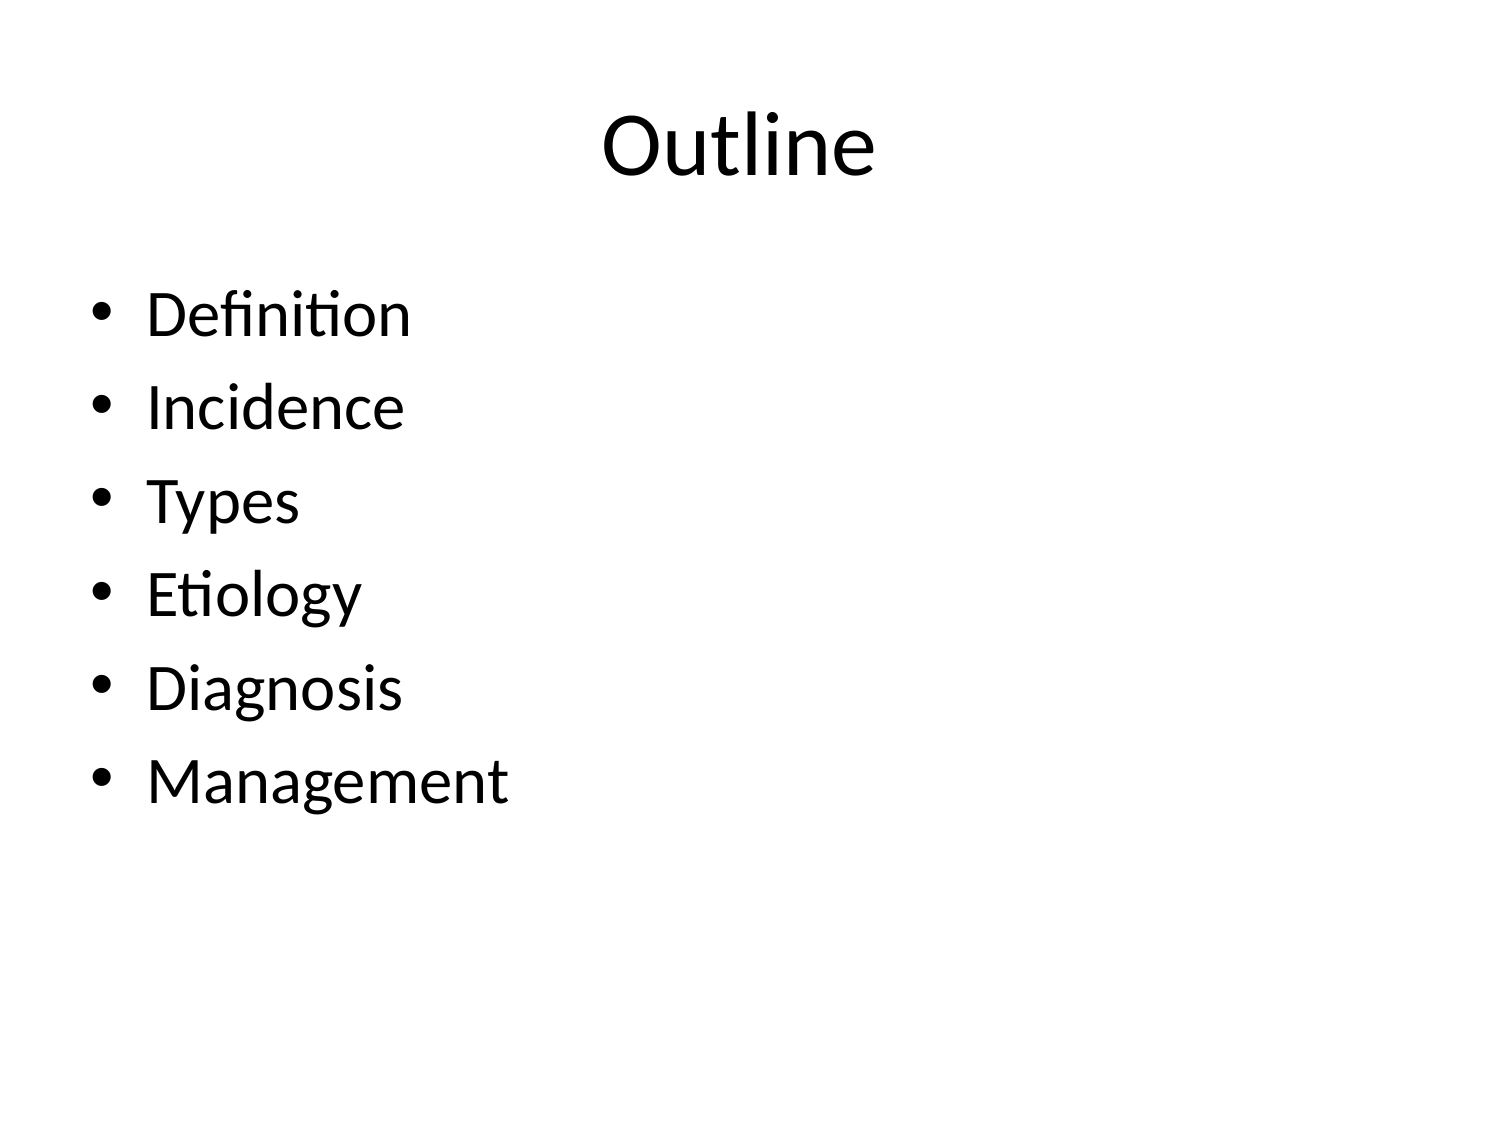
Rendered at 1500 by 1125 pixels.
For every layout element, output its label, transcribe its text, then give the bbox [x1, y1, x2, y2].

list Definition Incidence Types Etiology Diagnosis Management [75, 262, 1425, 1005]
title Outline [75, 45, 1425, 233]
